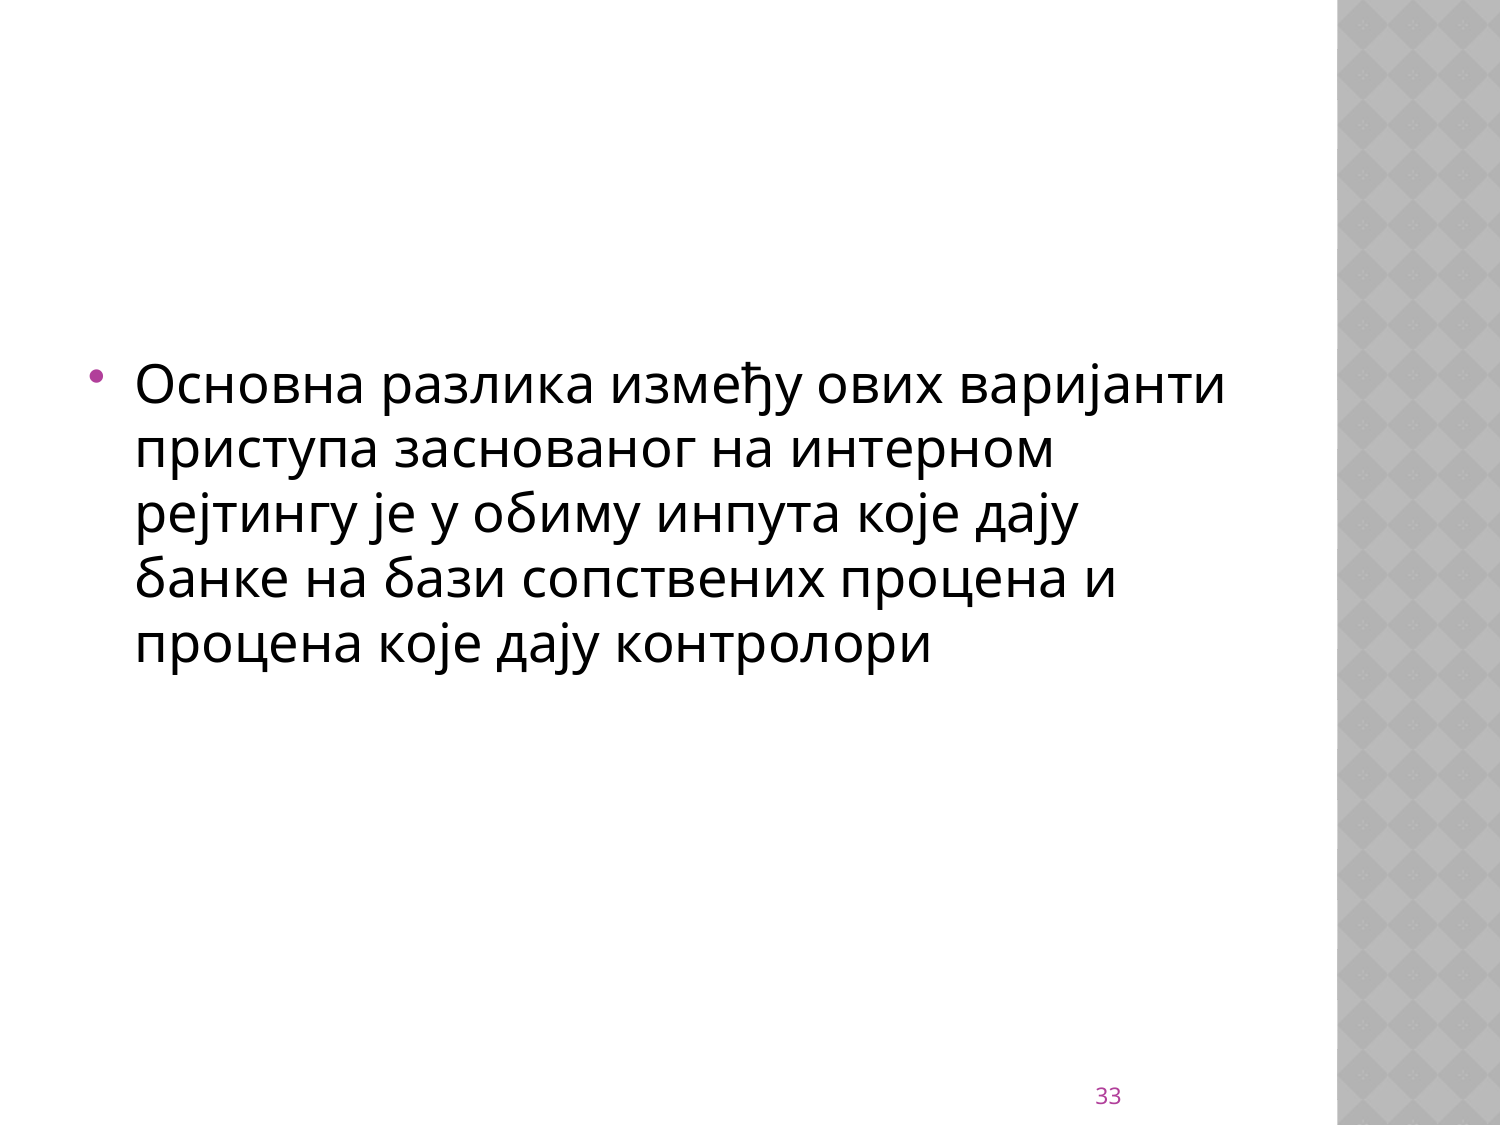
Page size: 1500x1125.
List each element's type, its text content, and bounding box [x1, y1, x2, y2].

list Основна разлика између ових варијанти приступа заснованог на интерном рејтингу је у обиму инпута које дају банке на бази сопствених процена и процена које дају контролори [75, 264, 1263, 1059]
slide_number 33 [1025, 1075, 1122, 1113]
